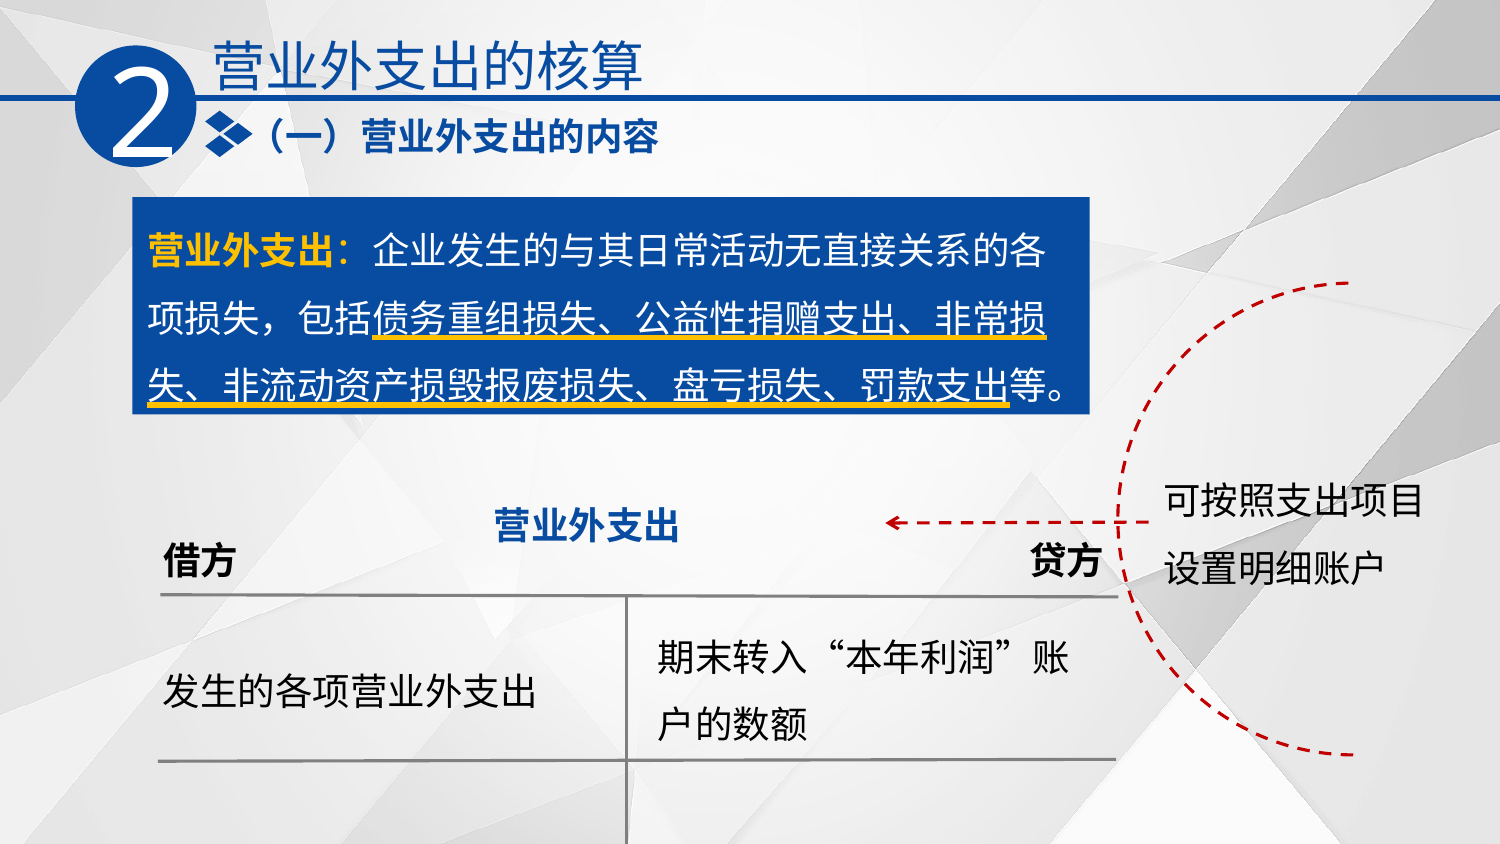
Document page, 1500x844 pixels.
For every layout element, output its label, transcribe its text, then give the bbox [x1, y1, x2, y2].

text_box （一）营业外支出的内容 [235, 107, 673, 164]
text_box [205, 110, 235, 133]
text_box 发生的各项营业外支出 [630, 637, 639, 720]
text_box [205, 135, 235, 158]
text_box [75, 74, 84, 97]
picture [0, 0, 1500, 95]
text_box 营业外支出的核算 [198, 37, 875, 92]
text_box 可按照支出项目设置明细账户 [1353, 447, 1447, 597]
text_box 营业外支出 [479, 494, 770, 555]
text_box 2 [84, 45, 203, 97]
text_box 贷方 [1014, 531, 1120, 590]
text_box 借方 [148, 529, 253, 590]
text_box [223, 122, 253, 145]
text_box [1117, 282, 1354, 756]
text_box 期末转入“本年利润”账户的数额 [642, 604, 1120, 754]
text_box [75, 107, 84, 138]
picture [0, 101, 1500, 844]
text_box 2 [84, 107, 203, 171]
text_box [160, 594, 1119, 598]
text_box 营业外支出：企业发生的与其日常活动无直接关系的各项损失，包括债务重组损失、公益性捐赠支出、非常损失、非流动资产损毁报废损失、盘亏损失、罚款支出等。 [132, 197, 1090, 415]
text_box 发生的各项营业外支出 [147, 637, 622, 720]
